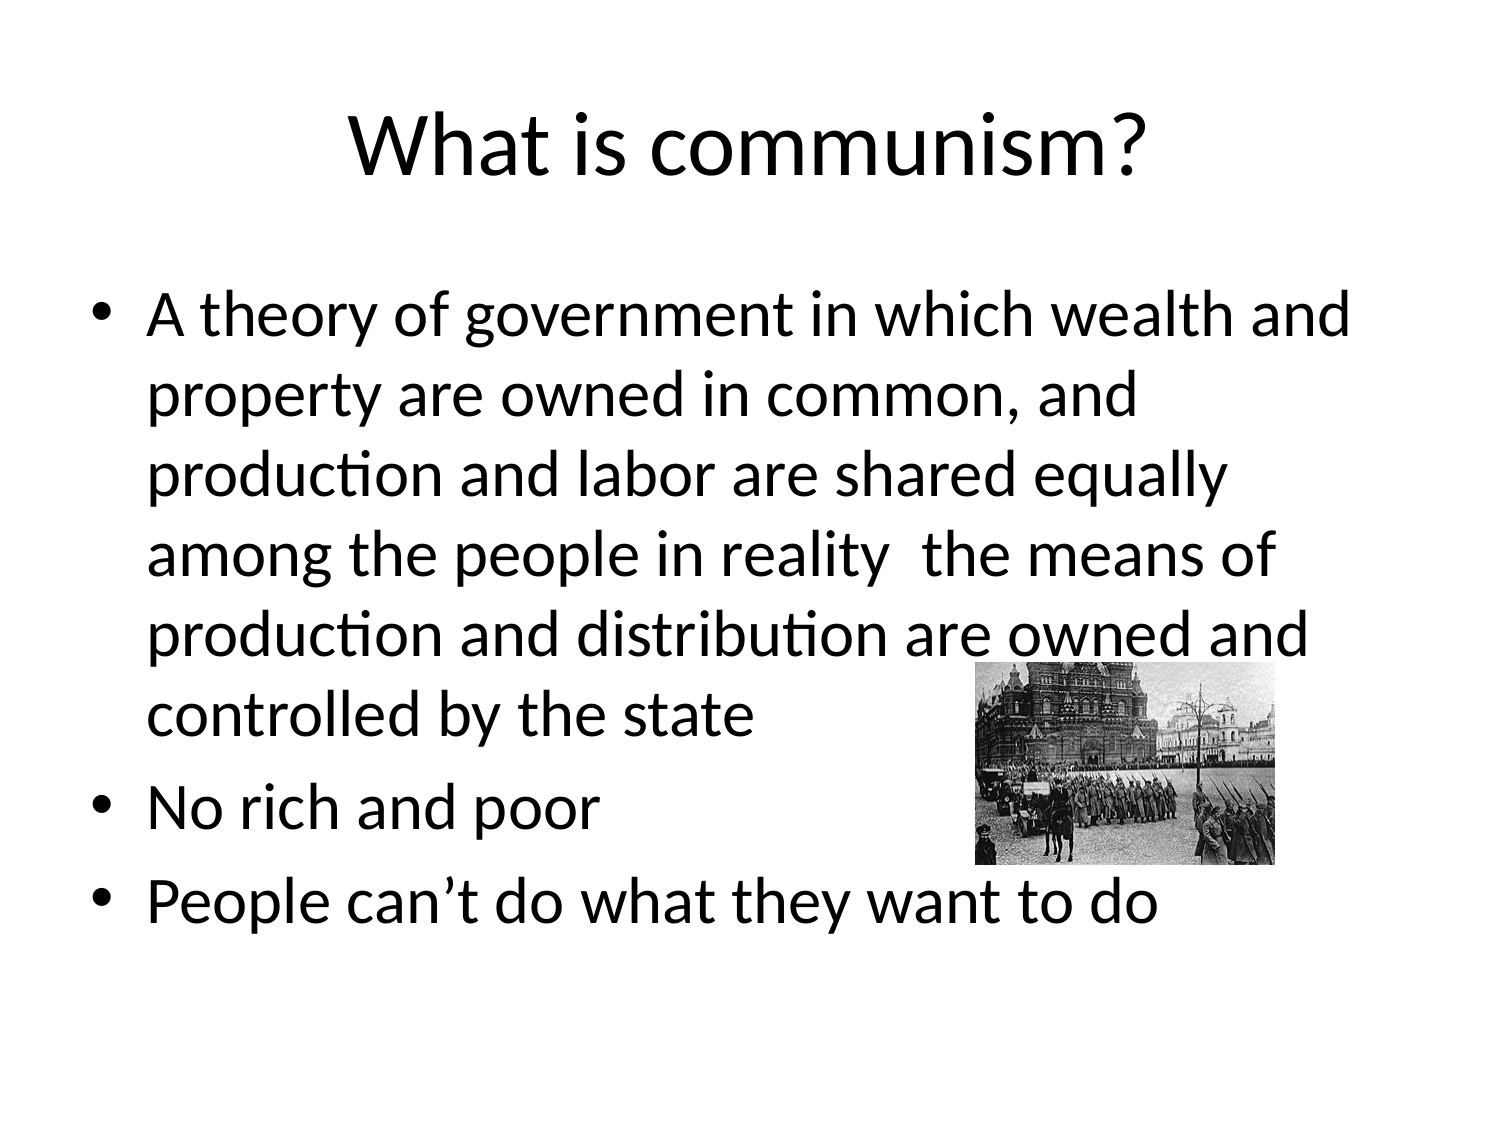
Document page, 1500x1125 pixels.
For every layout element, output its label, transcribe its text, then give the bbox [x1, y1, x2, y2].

picture [974, 662, 1276, 865]
title What is communism? [75, 45, 1425, 233]
list A theory of government in which wealth and property are owned in common, and production and labor are shared equally among the people in reality the means of production and distribution are owned and controlled by the state No rich and poor People can’t do what they want to do [75, 262, 1425, 1005]
